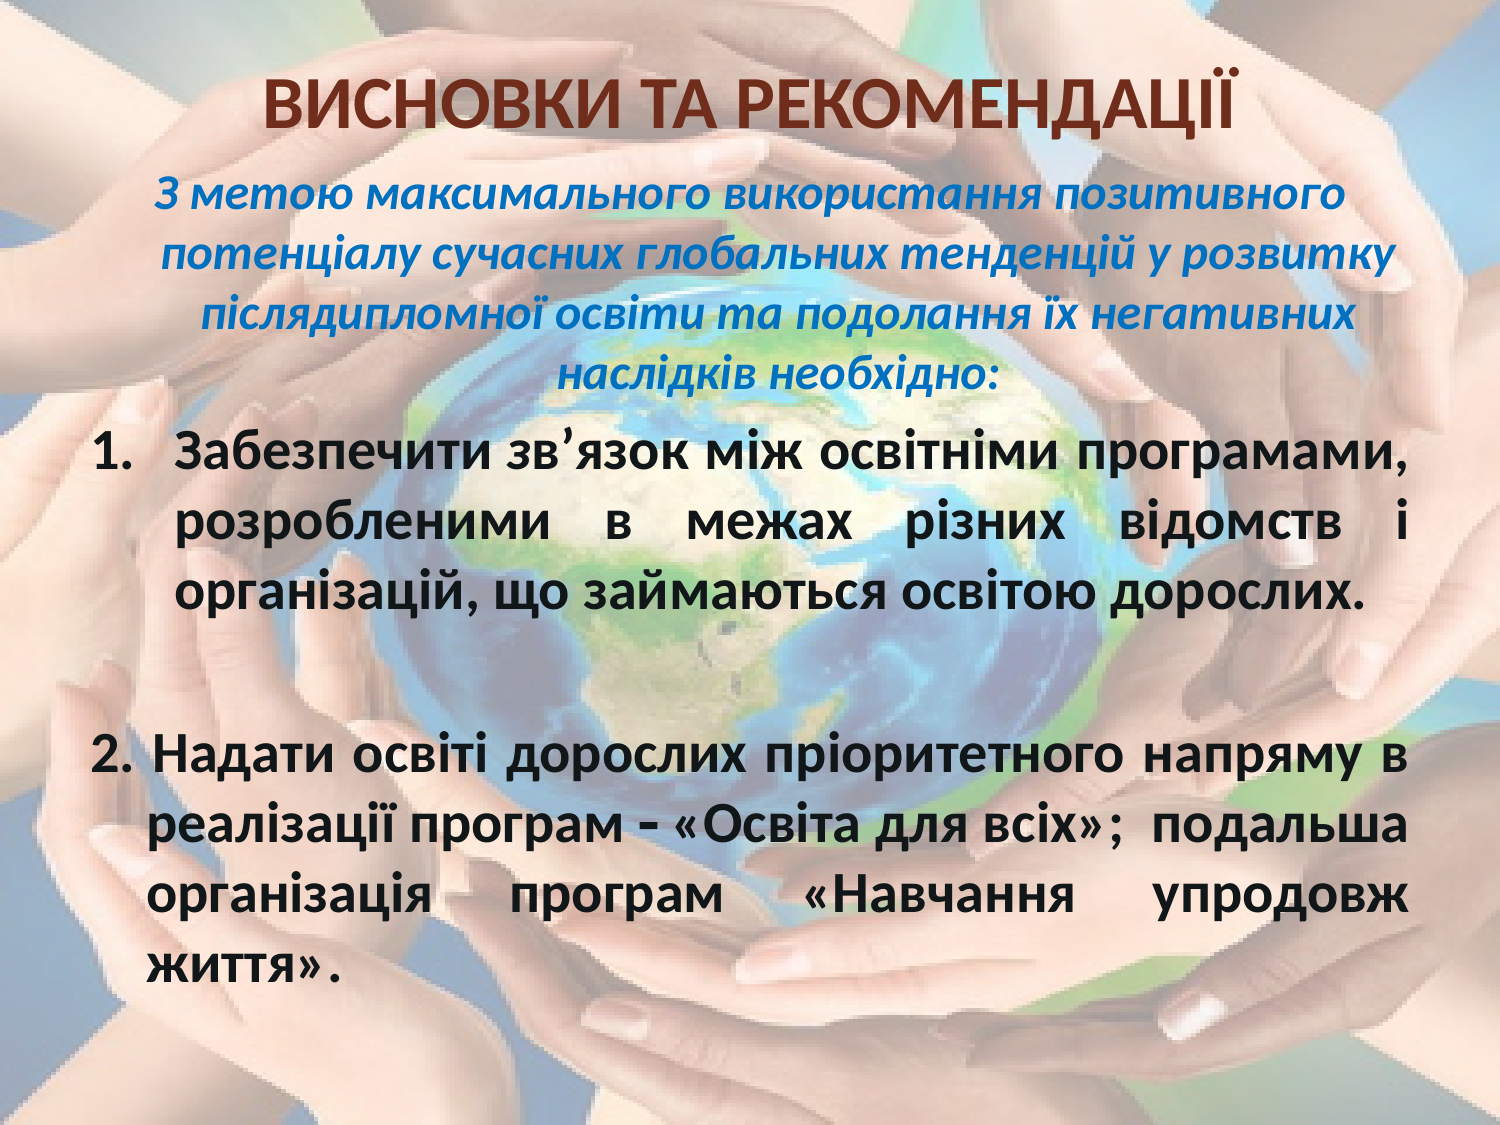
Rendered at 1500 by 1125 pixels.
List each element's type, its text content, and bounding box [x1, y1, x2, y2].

title ВИСНОВКИ ТА РЕКОМЕНДАЦІЇ [74, 44, 1426, 152]
list З метою максимального використання позитивного потенціалу сучасних глобальних тенденцій у розвитку післядипломної освіти та подолання їх негативних наслідків необхідно: Забезпечити зв’язок між освітніми програмами, розробленими в межах різних відомств і організацій, що займаються освітою дорослих. 2. Надати освіті дорослих пріоритетного напряму в реалізації програм  «Освіта для всіх»; подальша організація програм «Навчання упродовж життя». [74, 152, 1426, 1006]
